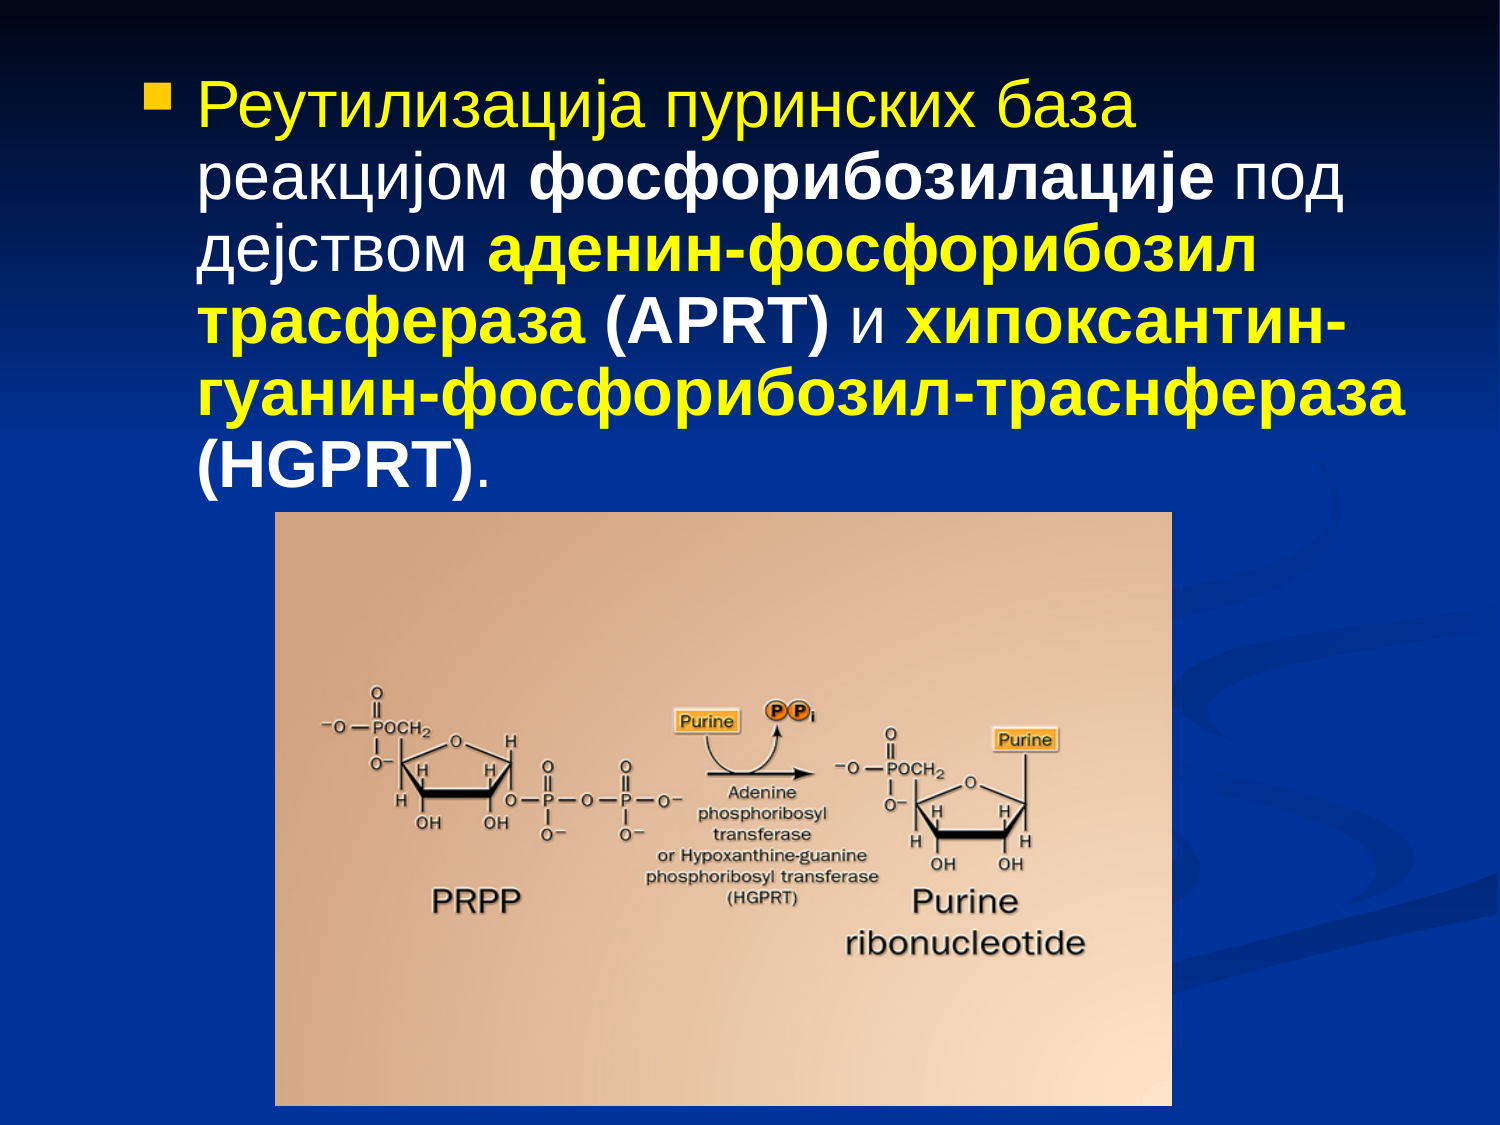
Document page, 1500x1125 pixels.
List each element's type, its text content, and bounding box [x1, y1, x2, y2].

list Реутилизација пуринских база реакцијом фосфорибозилације под дејством аденин-фосфорибозил трасфераза (APRT) и хипоксантин-гуанин-фосфорибозил-траснфераза (HGPRT). [124, 62, 1476, 526]
picture [274, 512, 1173, 1107]
